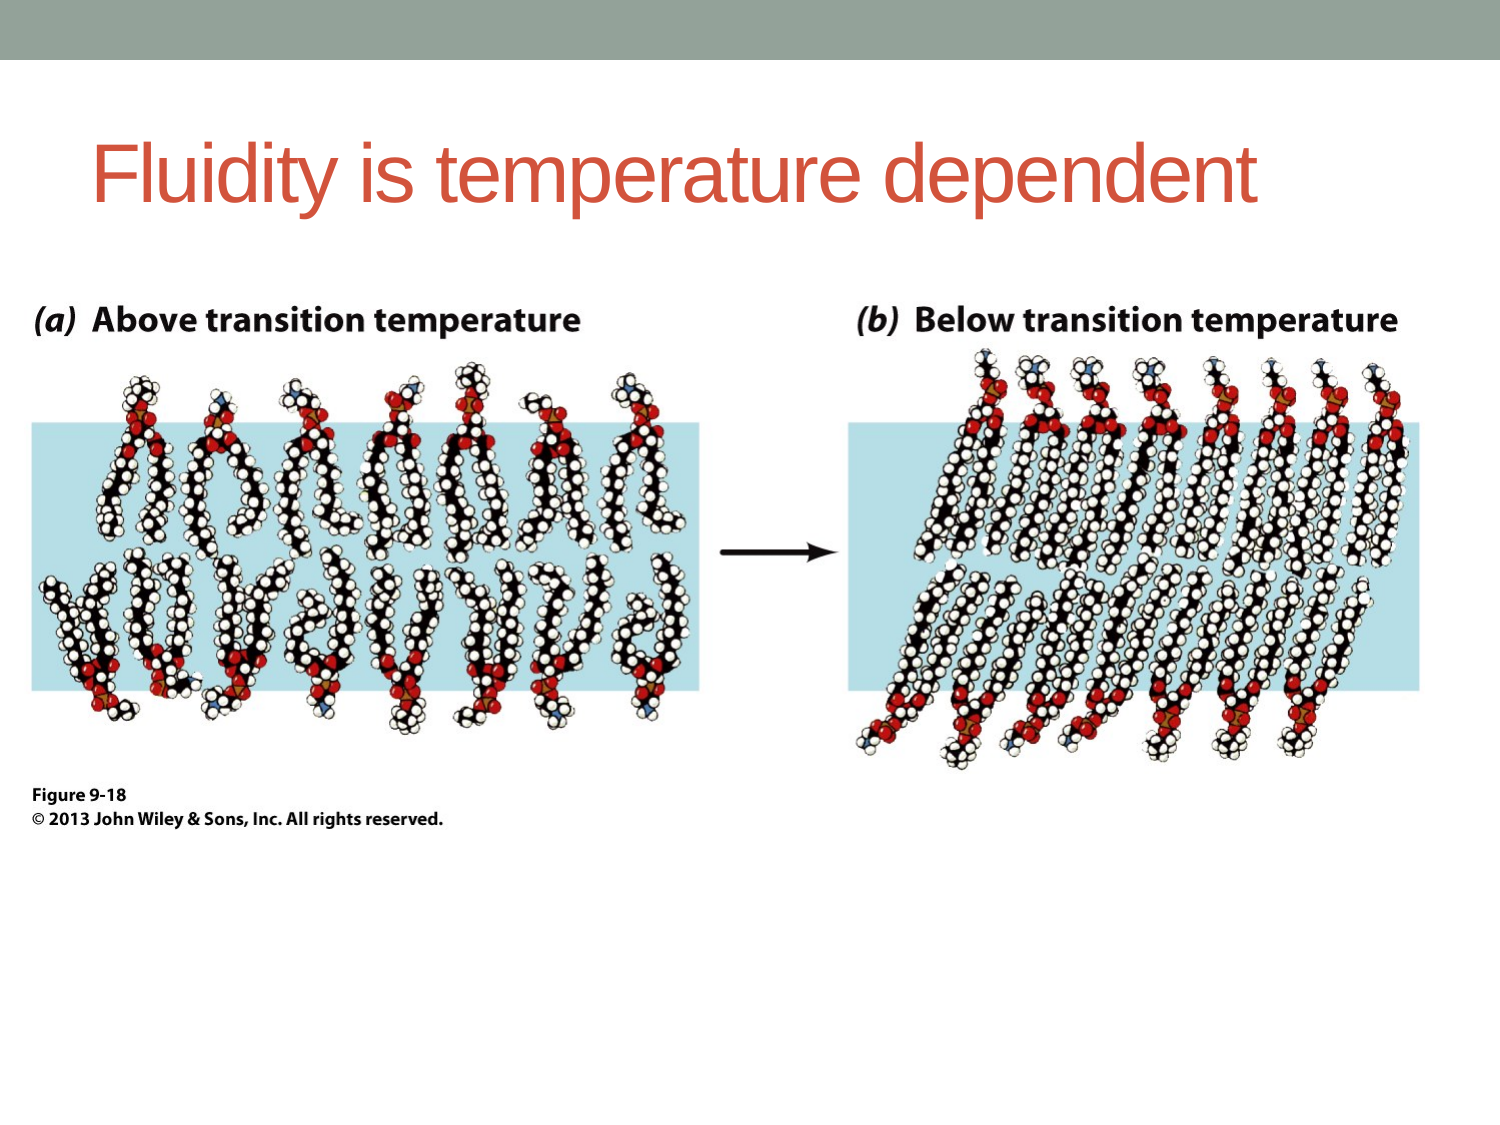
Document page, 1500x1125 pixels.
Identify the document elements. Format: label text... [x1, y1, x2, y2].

title Fluidity is temperature dependent [75, 87, 1425, 250]
picture [24, 293, 1425, 833]
